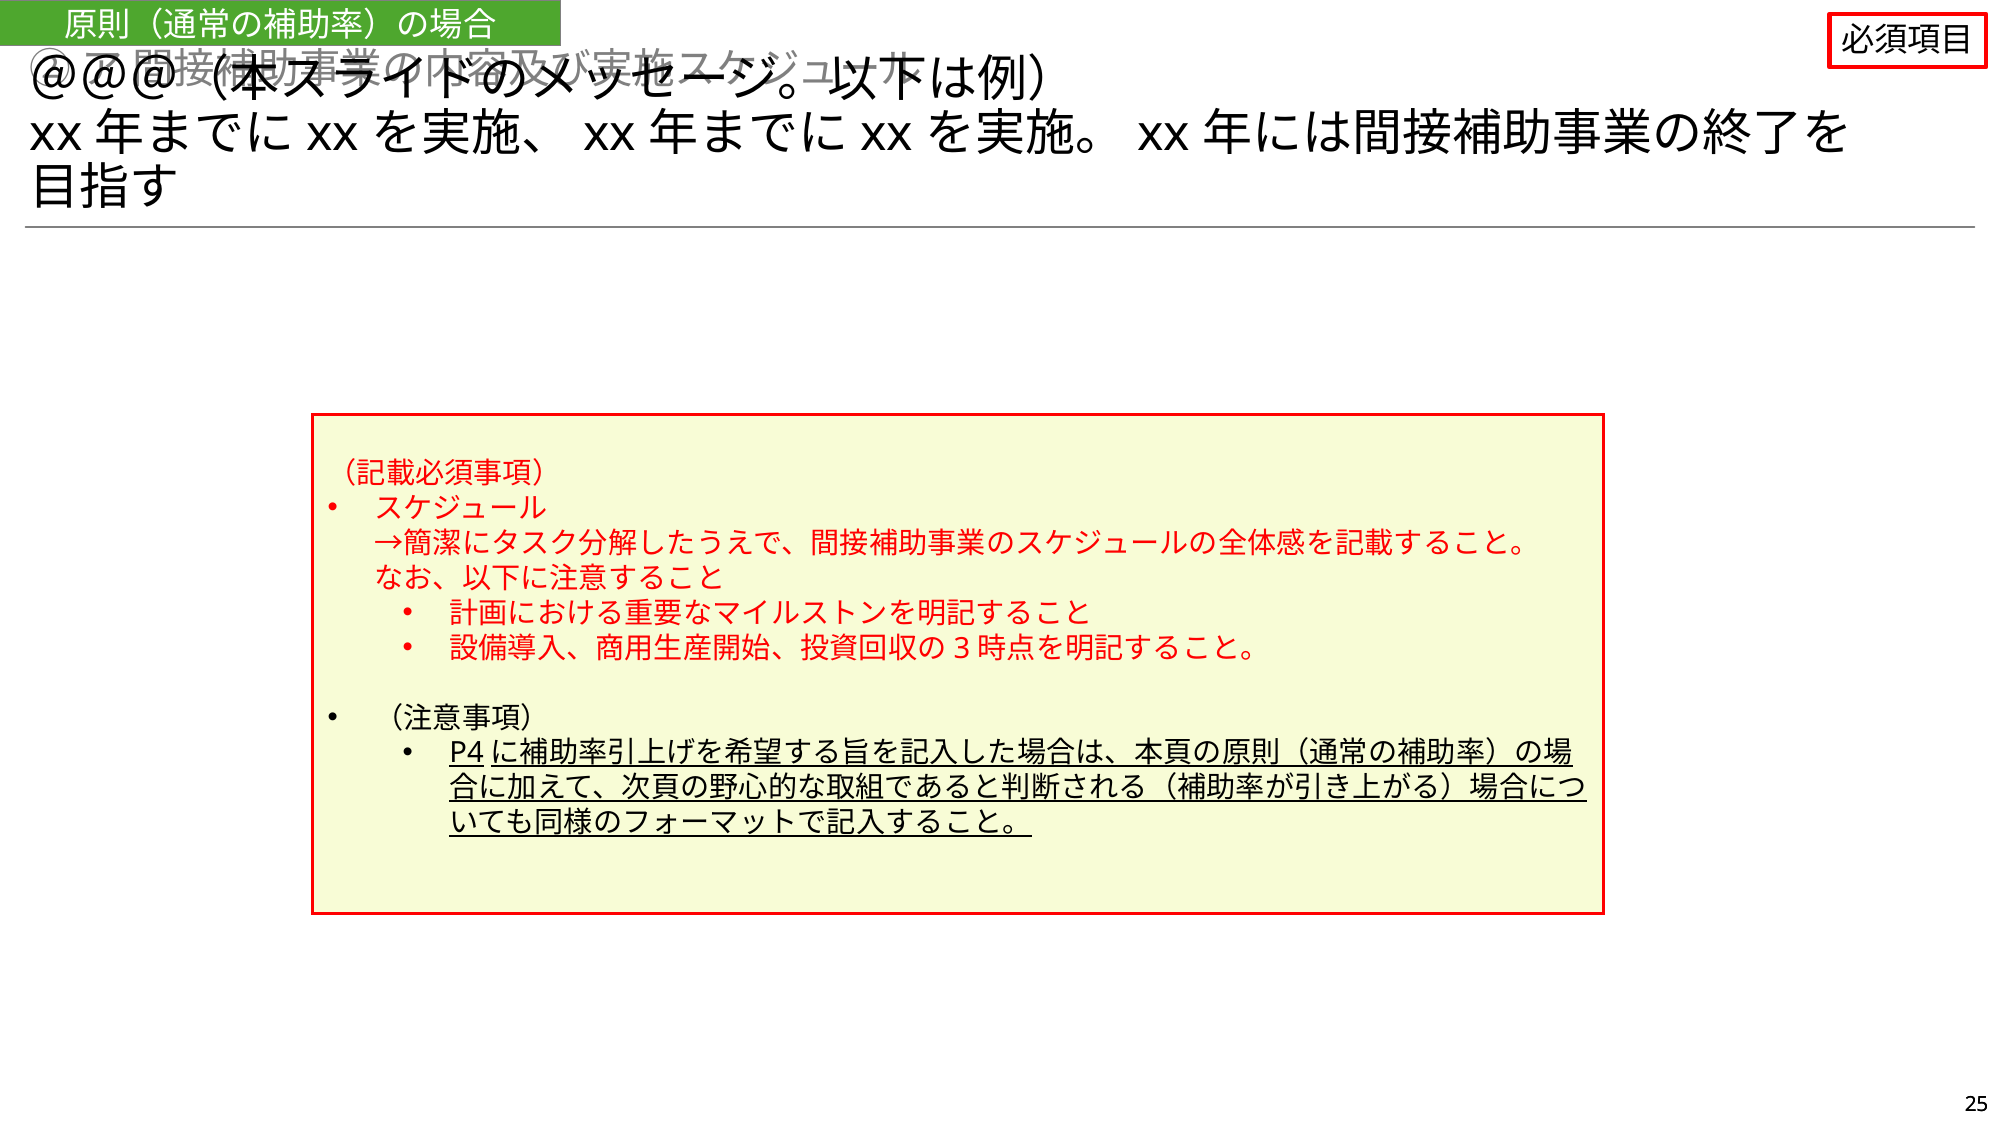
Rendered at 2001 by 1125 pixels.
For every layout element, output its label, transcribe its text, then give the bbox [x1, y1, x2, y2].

text_box 必須項目 [1829, 13, 1986, 68]
text_box ②ア 間接補助事業の内容及び実施スケジュール [29, 47, 1802, 53]
text_box ＠＠＠（本スライドのメッセージ。以下は例） xx年までにxxを実施、xx年までにxxを実施。xx年には間接補助事業の終了を目指す [29, 53, 1875, 216]
text_box （記載必須事項） スケジュール →簡潔にタスク分解したうえで、間接補助事業のスケジュールの全体感を記載すること。 なお、以下に注意すること 計画における重要なマイルストンを明記すること 設備導入、商用生産開始、投資回収の3時点を明記すること。 （注意事項） P4に補助率引上げを希望する旨を記入した場合は、本頁の原則（通常の補助率）の場合に加えて、次頁の野心的な取組であると判断される（補助率が引き上がる）場合についても同様のフォーマットで記入すること。 [311, 413, 1605, 915]
text_box 原則（通常の補助率）の場合 [0, 0, 561, 46]
